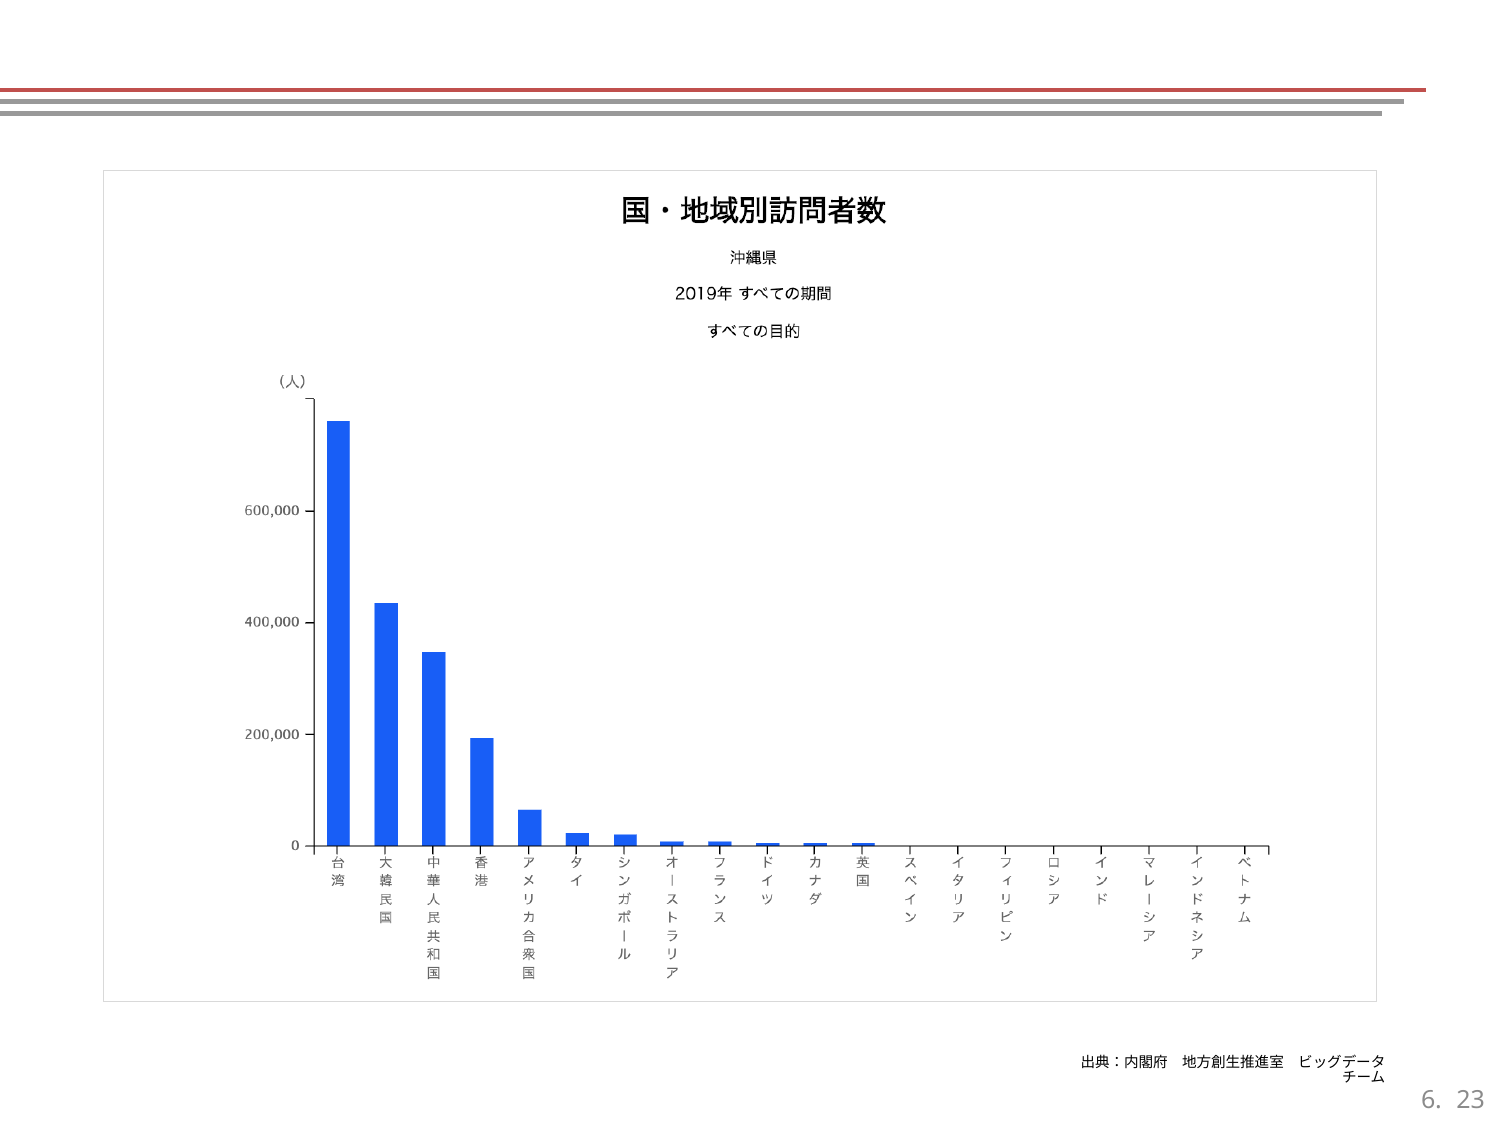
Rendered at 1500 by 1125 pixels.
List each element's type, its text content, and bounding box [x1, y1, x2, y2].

slide_number 22 [1381, 1065, 1500, 1125]
picture [103, 170, 1377, 1003]
text_box 出典：内閣府 地方創生推進室 ビッグデータチーム [1057, 1047, 1400, 1094]
